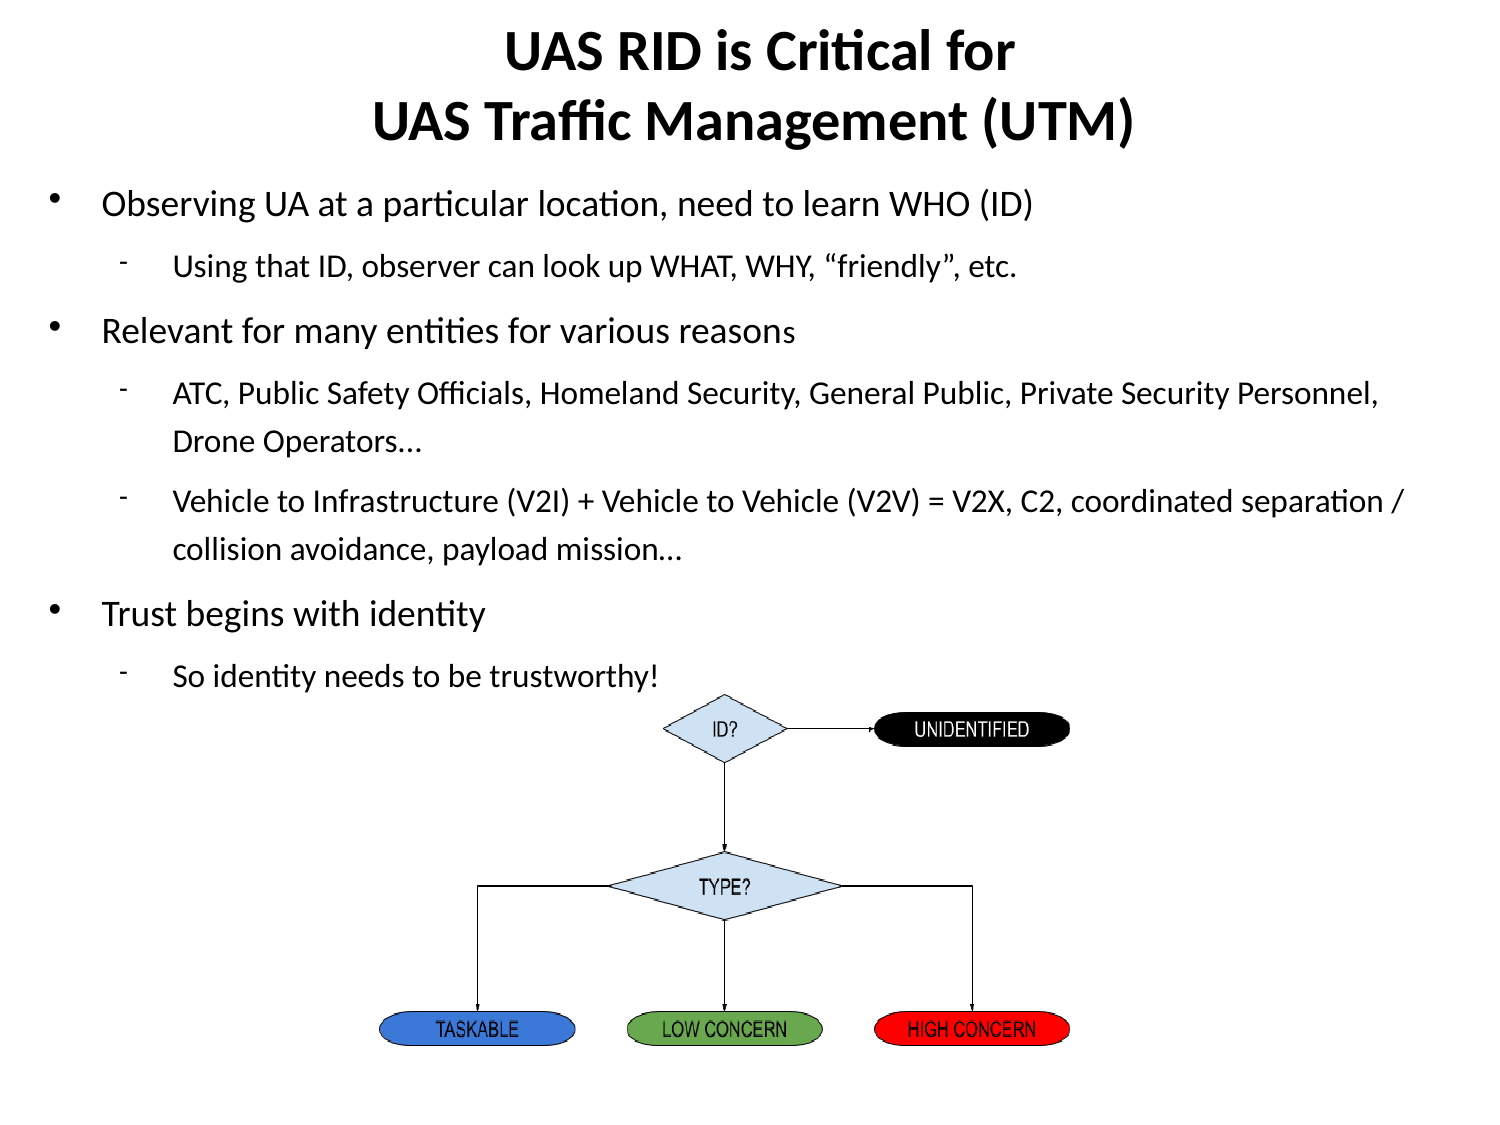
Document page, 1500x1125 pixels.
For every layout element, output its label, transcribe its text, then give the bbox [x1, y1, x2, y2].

text_box UAS RID is Critical for UAS Traffic Management (UTM) [199, 13, 1322, 151]
picture [369, 678, 1077, 1062]
text_box Observing UA at a particular location, need to learn WHO (ID) Using that ID, observer can look up WHAT, WHY, “friendly”, etc. Relevant for many entities for various reasons ATC, Public Safety Officials, Homeland Security, General Public, Private Security Personnel, Drone Operators... Vehicle to Infrastructure (V2I) + Vehicle to Vehicle (V2V) = V2X, C2, coordinated separation / collision avoidance, payload mission… Trust begins with identity So identity needs to be trustworthy! [16, 162, 1451, 666]
